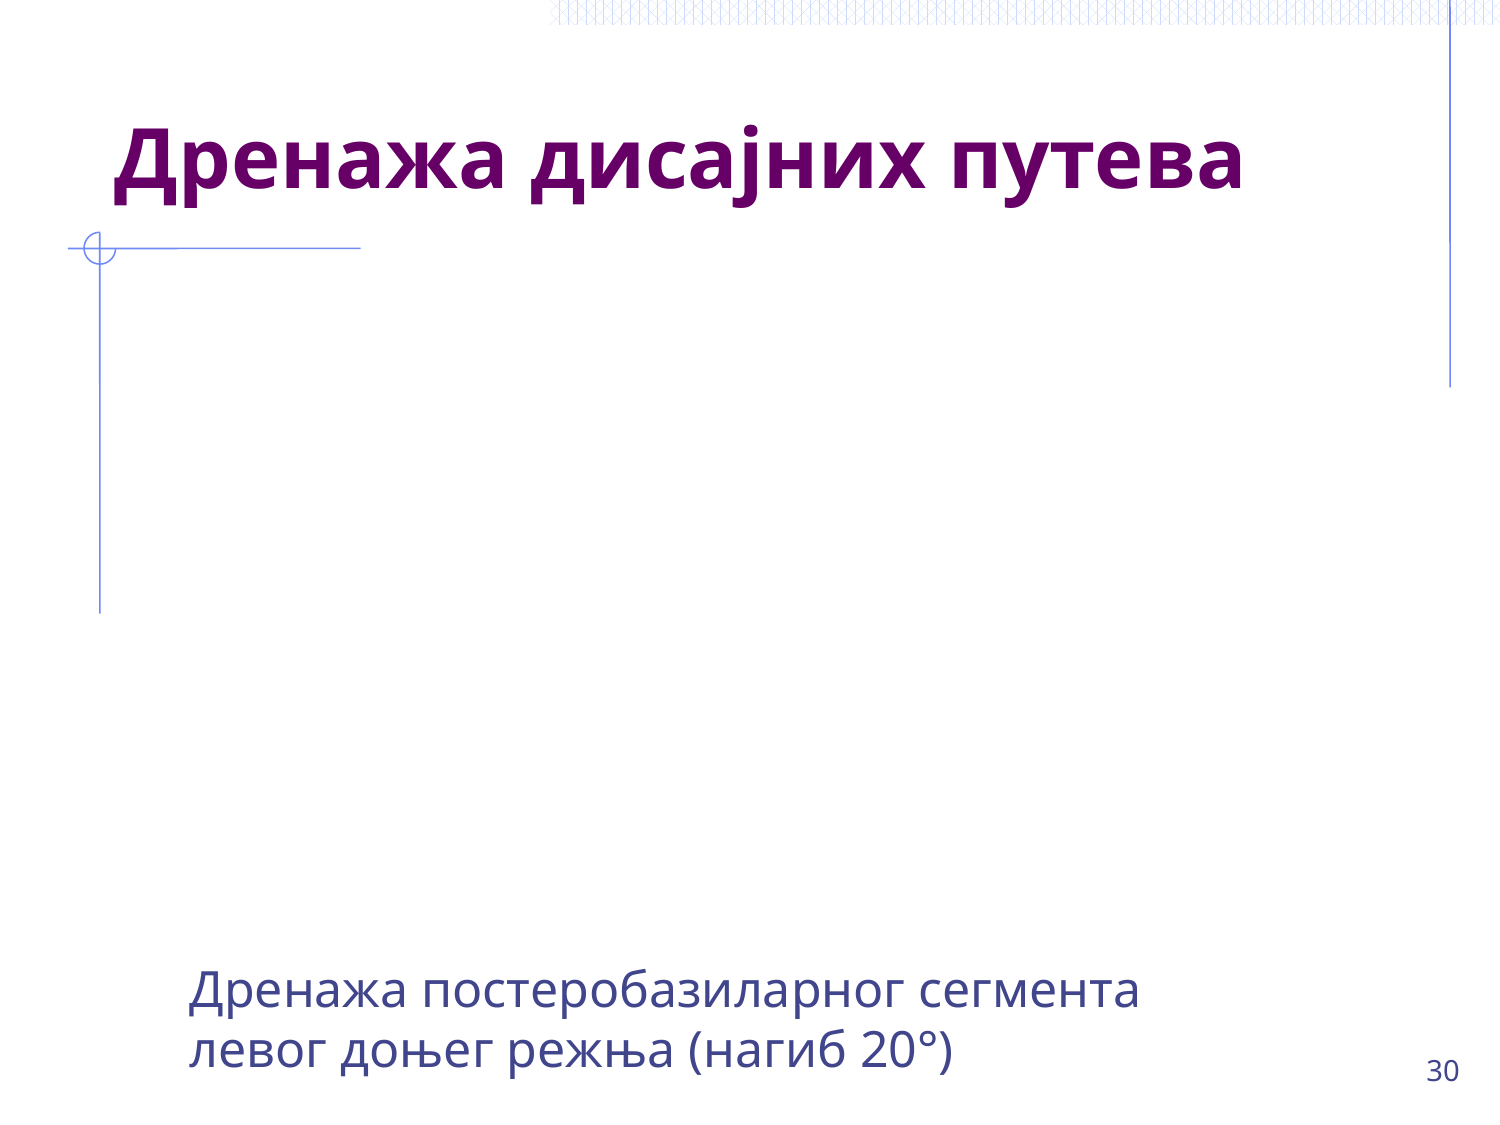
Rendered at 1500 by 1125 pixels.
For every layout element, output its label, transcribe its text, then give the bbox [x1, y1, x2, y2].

slide_number 30 [1162, 1025, 1475, 1100]
text_box Дренажа постеробазиларног сегмента левог доњег режња (нагиб 20°) [174, 949, 1275, 1085]
title Дренажа дисајних путева [99, 24, 1376, 213]
